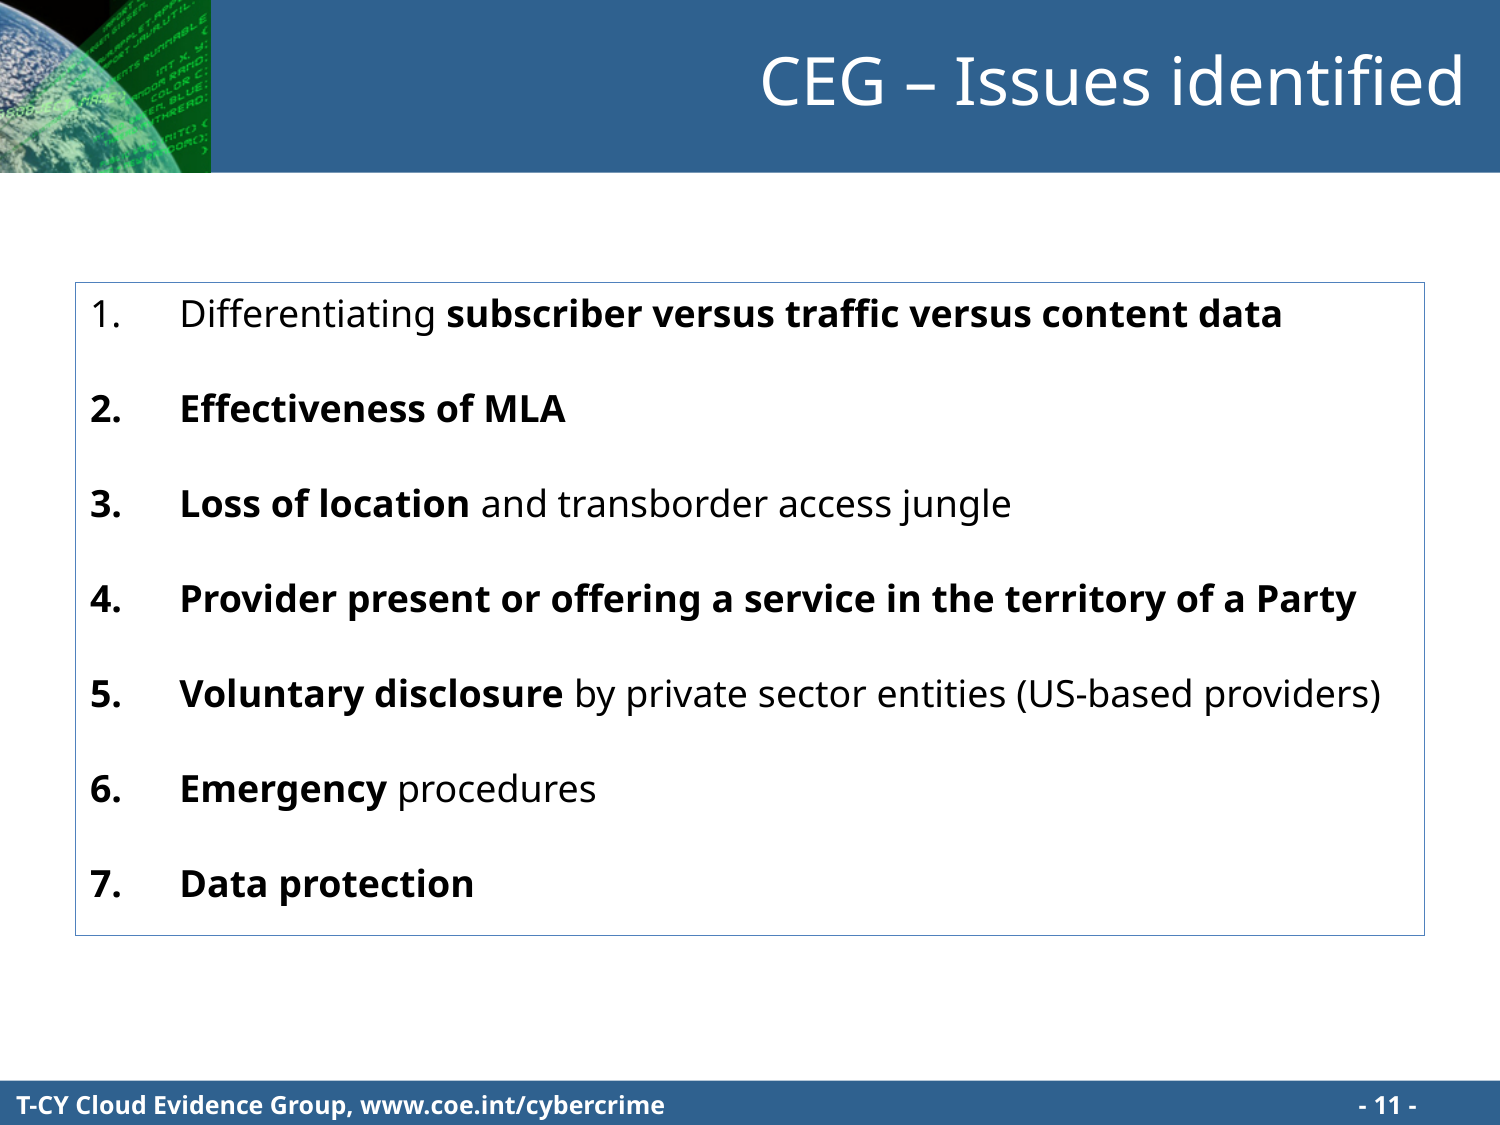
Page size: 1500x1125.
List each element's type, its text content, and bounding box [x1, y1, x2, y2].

text_box CEG – Issues identified [230, 31, 1483, 126]
list Differentiating subscriber versus traffic versus content data Effectiveness of MLA Loss of location and transborder access jungle Provider present or offering a service in the territory of a Party Voluntary disclosure by private sector entities (US-based providers) Emergency procedures Data protection [75, 282, 1425, 936]
text_box [214, 0, 1500, 175]
picture [0, 0, 212, 173]
text_box T-CY Cloud Evidence Group, www.coe.int/cybercrime - 11 - [1, 1082, 1500, 1125]
text_box [0, 1079, 1500, 1125]
